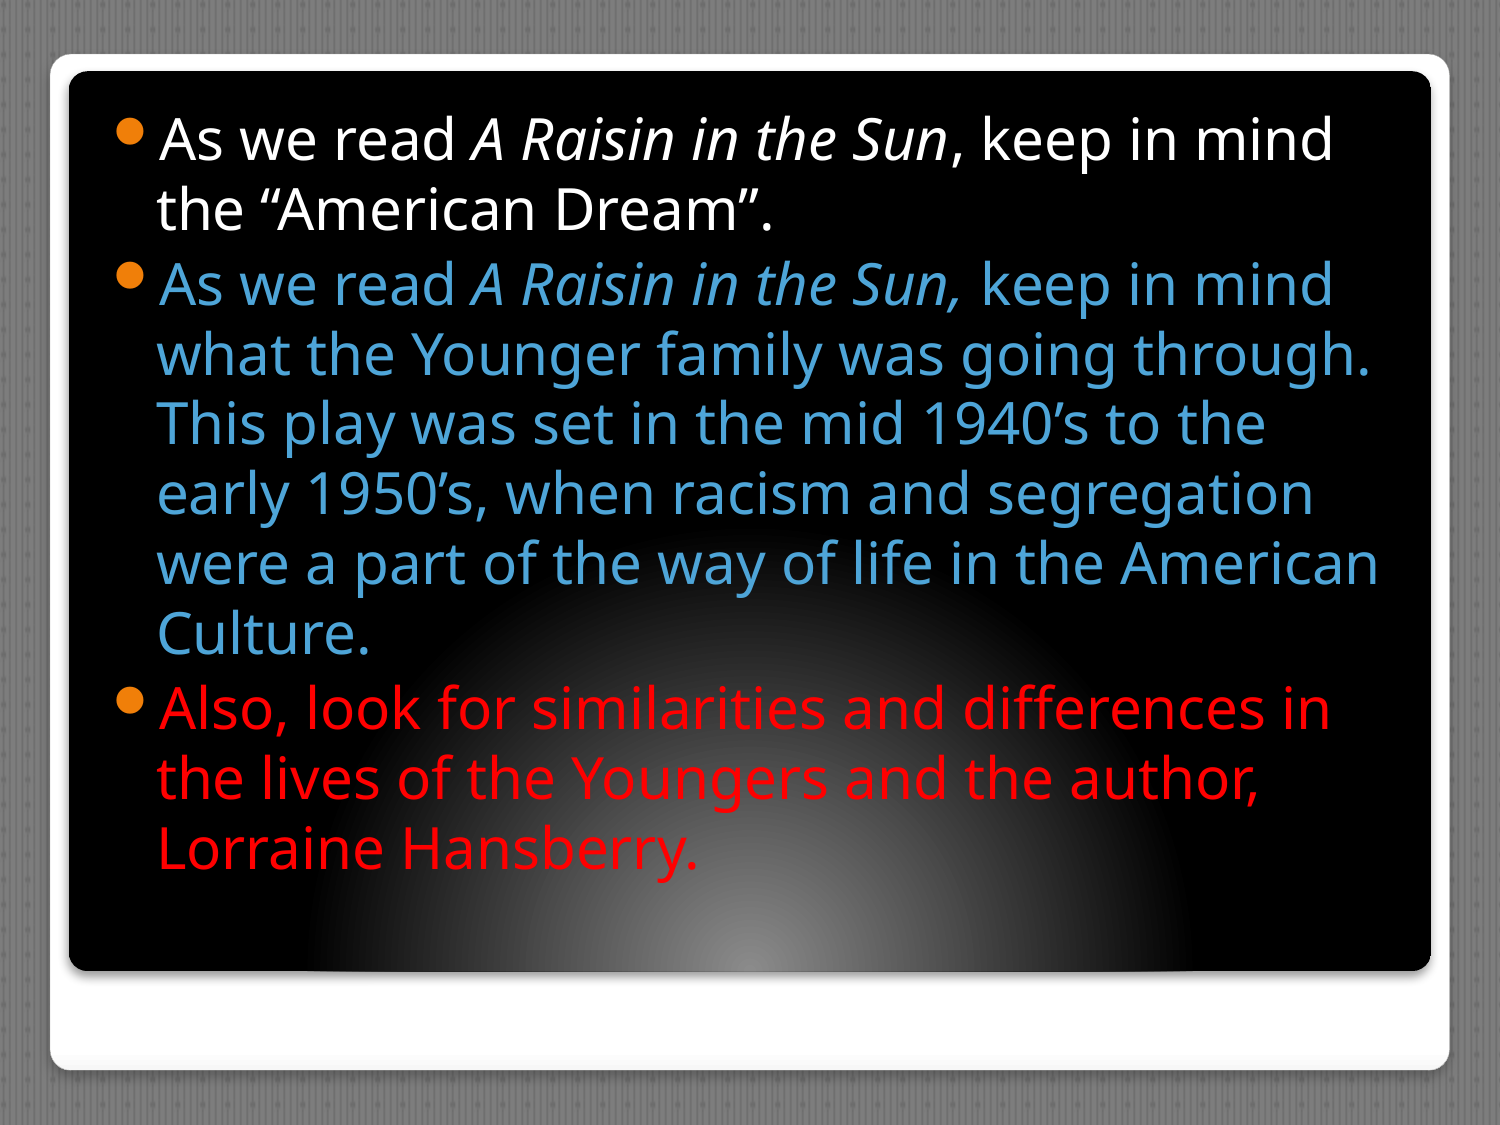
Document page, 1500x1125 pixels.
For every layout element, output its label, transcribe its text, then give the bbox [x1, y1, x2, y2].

list As we read A Raisin in the Sun, keep in mind the “American Dream”. As we read A Raisin in the Sun, keep in mind what the Younger family was going through. This play was set in the mid 1940’s to the early 1950’s, when racism and segregation were a part of the way of life in the American Culture. Also, look for similarities and differences in the lives of the Youngers and the author, Lorraine Hansberry. [82, 86, 1425, 950]
